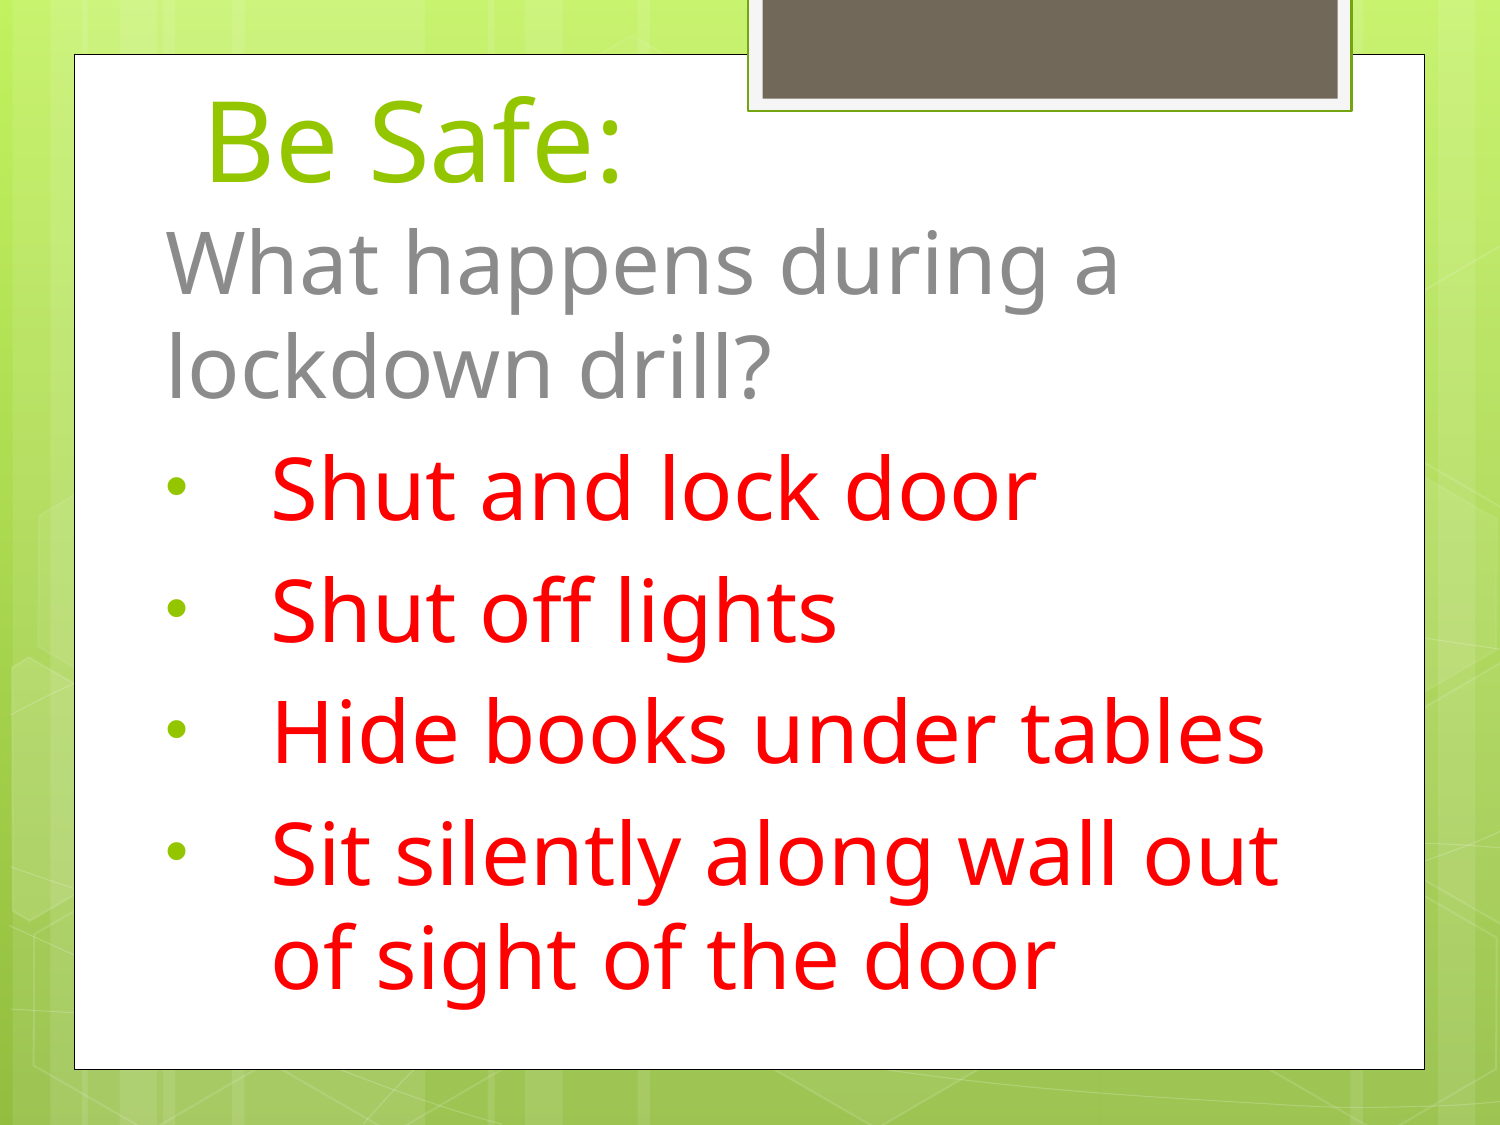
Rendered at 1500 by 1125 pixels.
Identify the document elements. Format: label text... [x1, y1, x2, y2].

list What happens during a lockdown drill? Shut and lock door Shut off lights Hide books under tables Sit silently along wall out of sight of the door [150, 200, 1363, 1025]
title Be Safe: [187, 62, 1277, 200]
